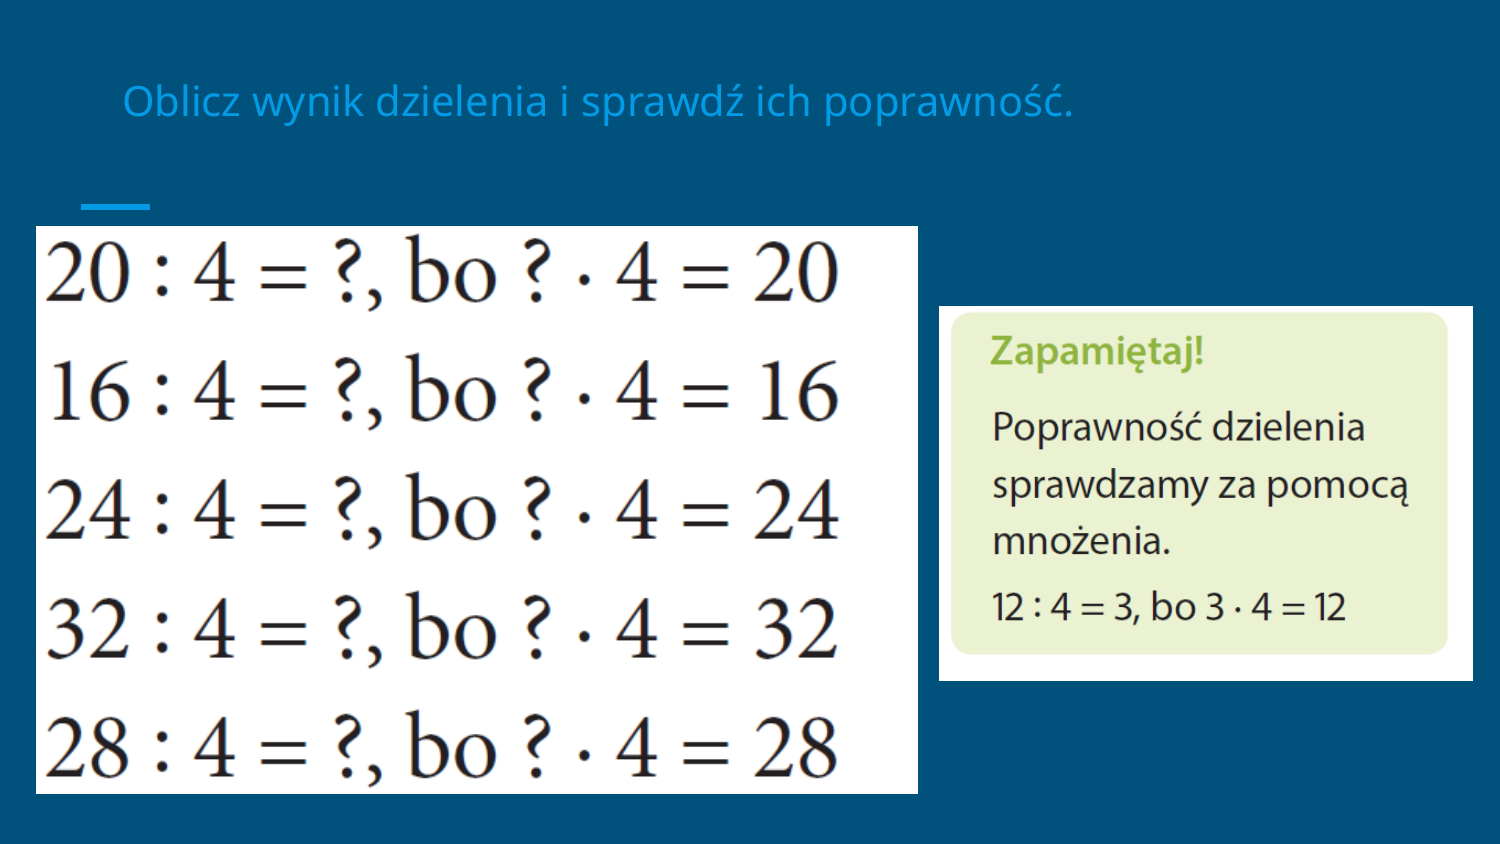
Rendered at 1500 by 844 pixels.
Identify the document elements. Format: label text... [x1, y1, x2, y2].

picture [37, 227, 917, 793]
picture [940, 307, 1472, 680]
text_box Oblicz wynik dzielenia i sprawdź ich poprawność. [107, 59, 1366, 198]
